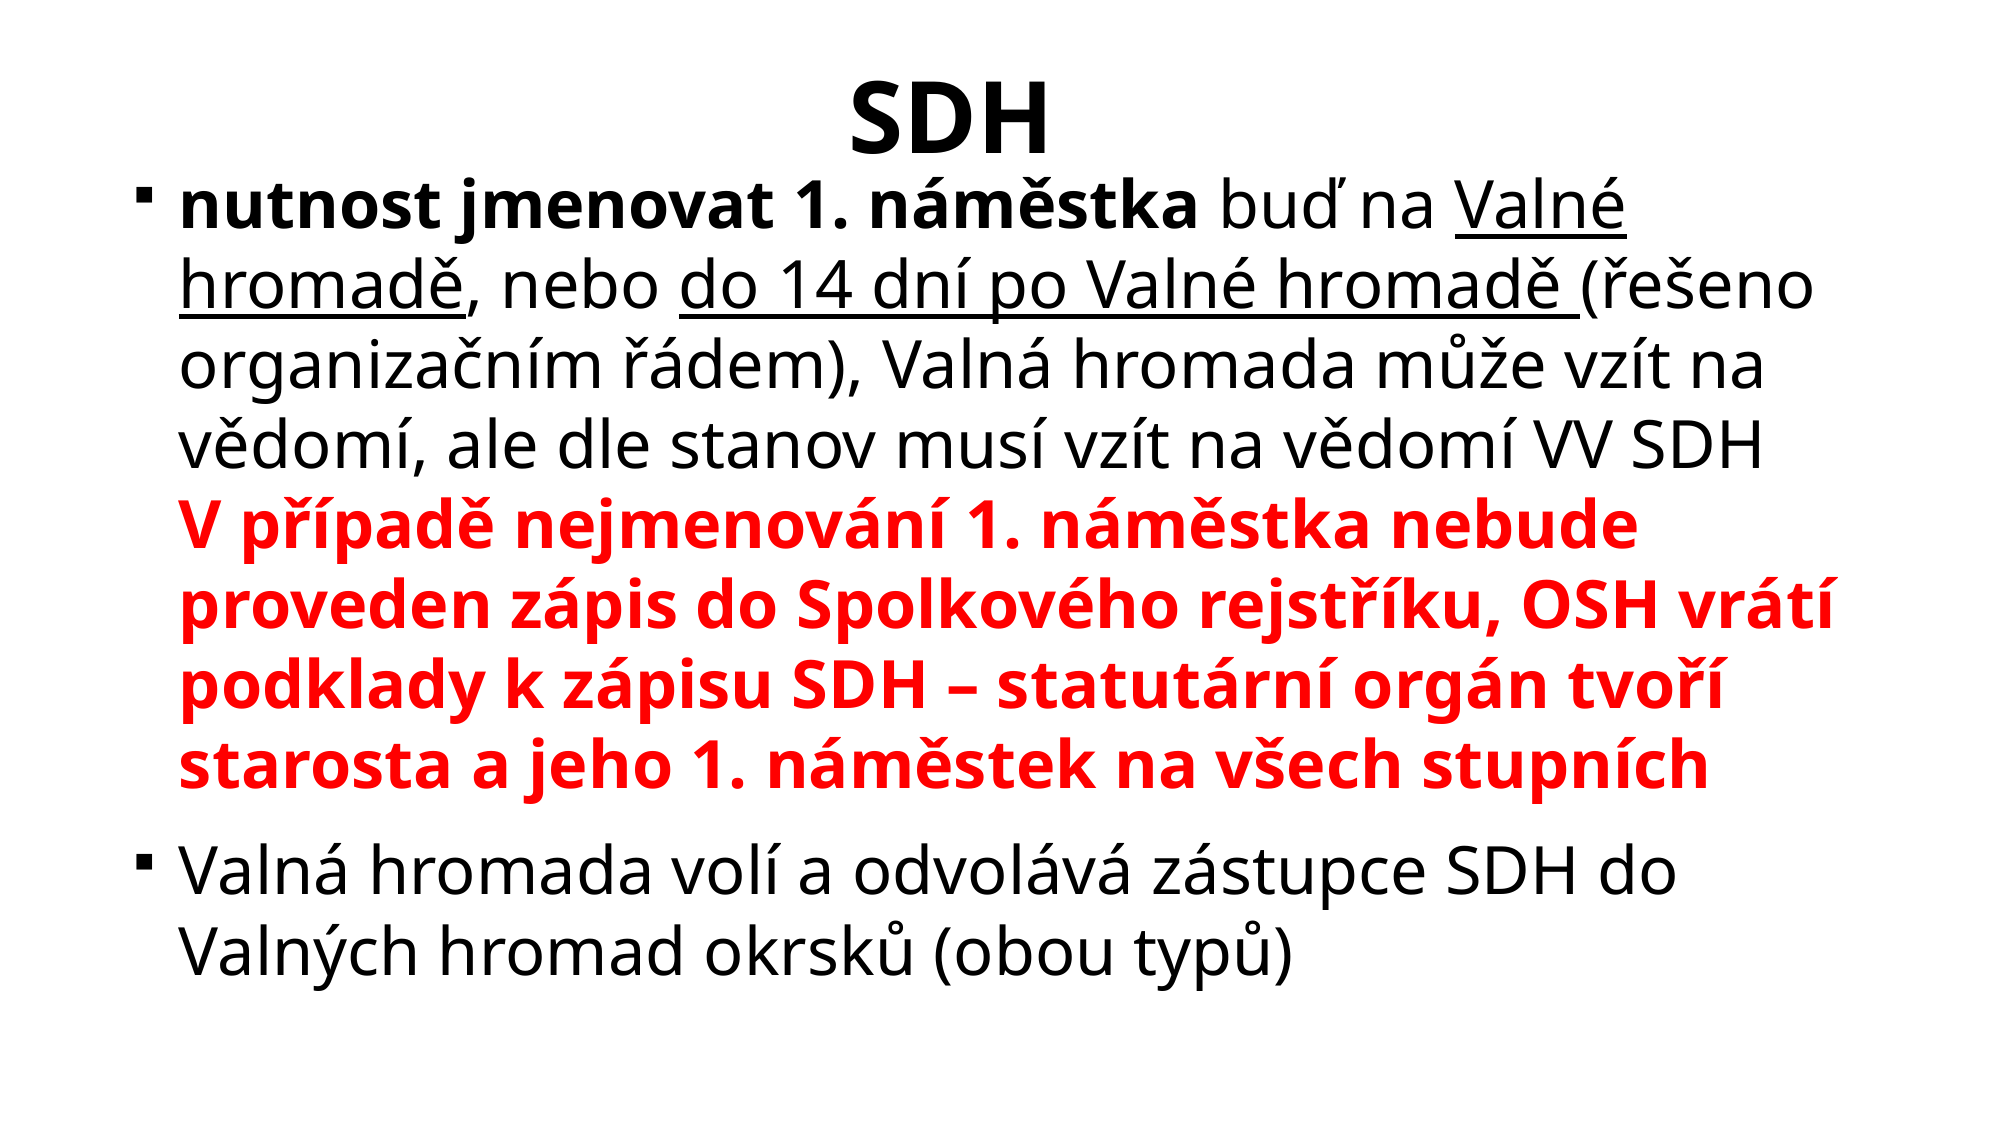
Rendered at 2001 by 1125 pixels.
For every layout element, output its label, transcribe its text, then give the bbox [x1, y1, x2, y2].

text_box SDH [450, 45, 1453, 181]
list nutnost jmenovat 1. náměstka buď na Valné hromadě, nebo do 14 dní po Valné hromadě (řešeno organizačním řádem), Valná hromada může vzít na vědomí, ale dle stanov musí vzít na vědomí VV SDH V případě nejmenování 1. náměstka nebude proveden zápis do Spolkového rejstříku, OSH vrátí podklady k zápisu SDH – statutární orgán tvoří starosta a jeho 1. náměstek na všech stupních Valná hromada volí a odvolává zástupce SDH do Valných hromad okrsků (obou typů) [117, 153, 1913, 997]
